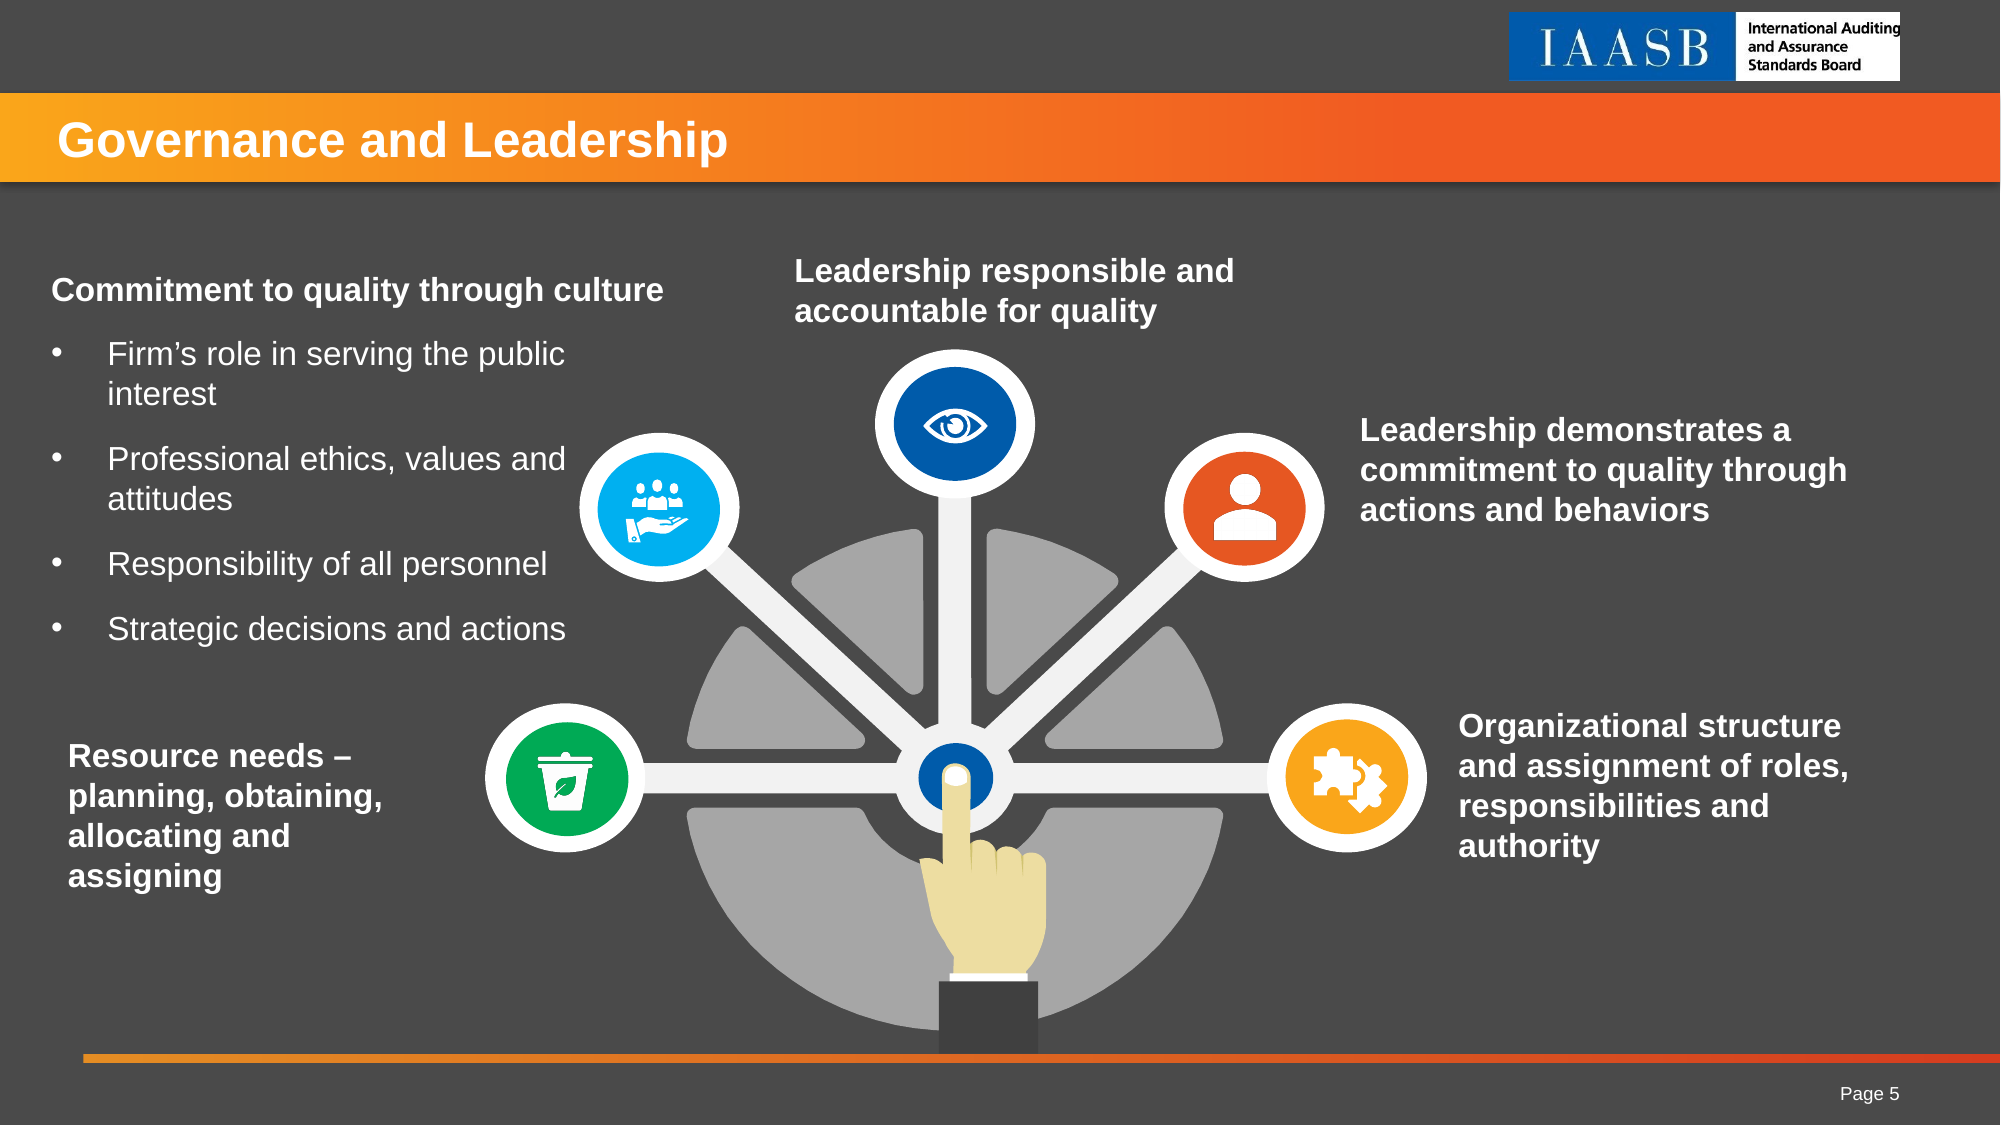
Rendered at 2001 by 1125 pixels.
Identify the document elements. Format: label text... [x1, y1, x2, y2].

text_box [1313, 747, 1388, 814]
picture [1197, 459, 1292, 554]
text_box Page 5 [1558, 1068, 1900, 1118]
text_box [923, 408, 988, 444]
text_box Resource needs – planning, obtaining, allocating and assigning [53, 727, 438, 902]
text_box Commitment to quality through culture Firm’s role in serving the public interest Professional ethics, values and attitudes Responsibility of all personnel Strategic decisions and actions [36, 260, 690, 655]
text_box Organizational structure and assignment of roles, responsibilities and authority [1443, 696, 1866, 873]
title Governance and Leadership [0, 93, 2000, 182]
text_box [625, 479, 689, 543]
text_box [484, 349, 1428, 1054]
picture [1509, 12, 1900, 81]
text_box Leadership demonstrates a commitment to quality through actions and behaviors [1432, 401, 1876, 577]
text_box Leadership responsible and accountable for quality [779, 241, 1311, 347]
picture [526, 745, 604, 823]
